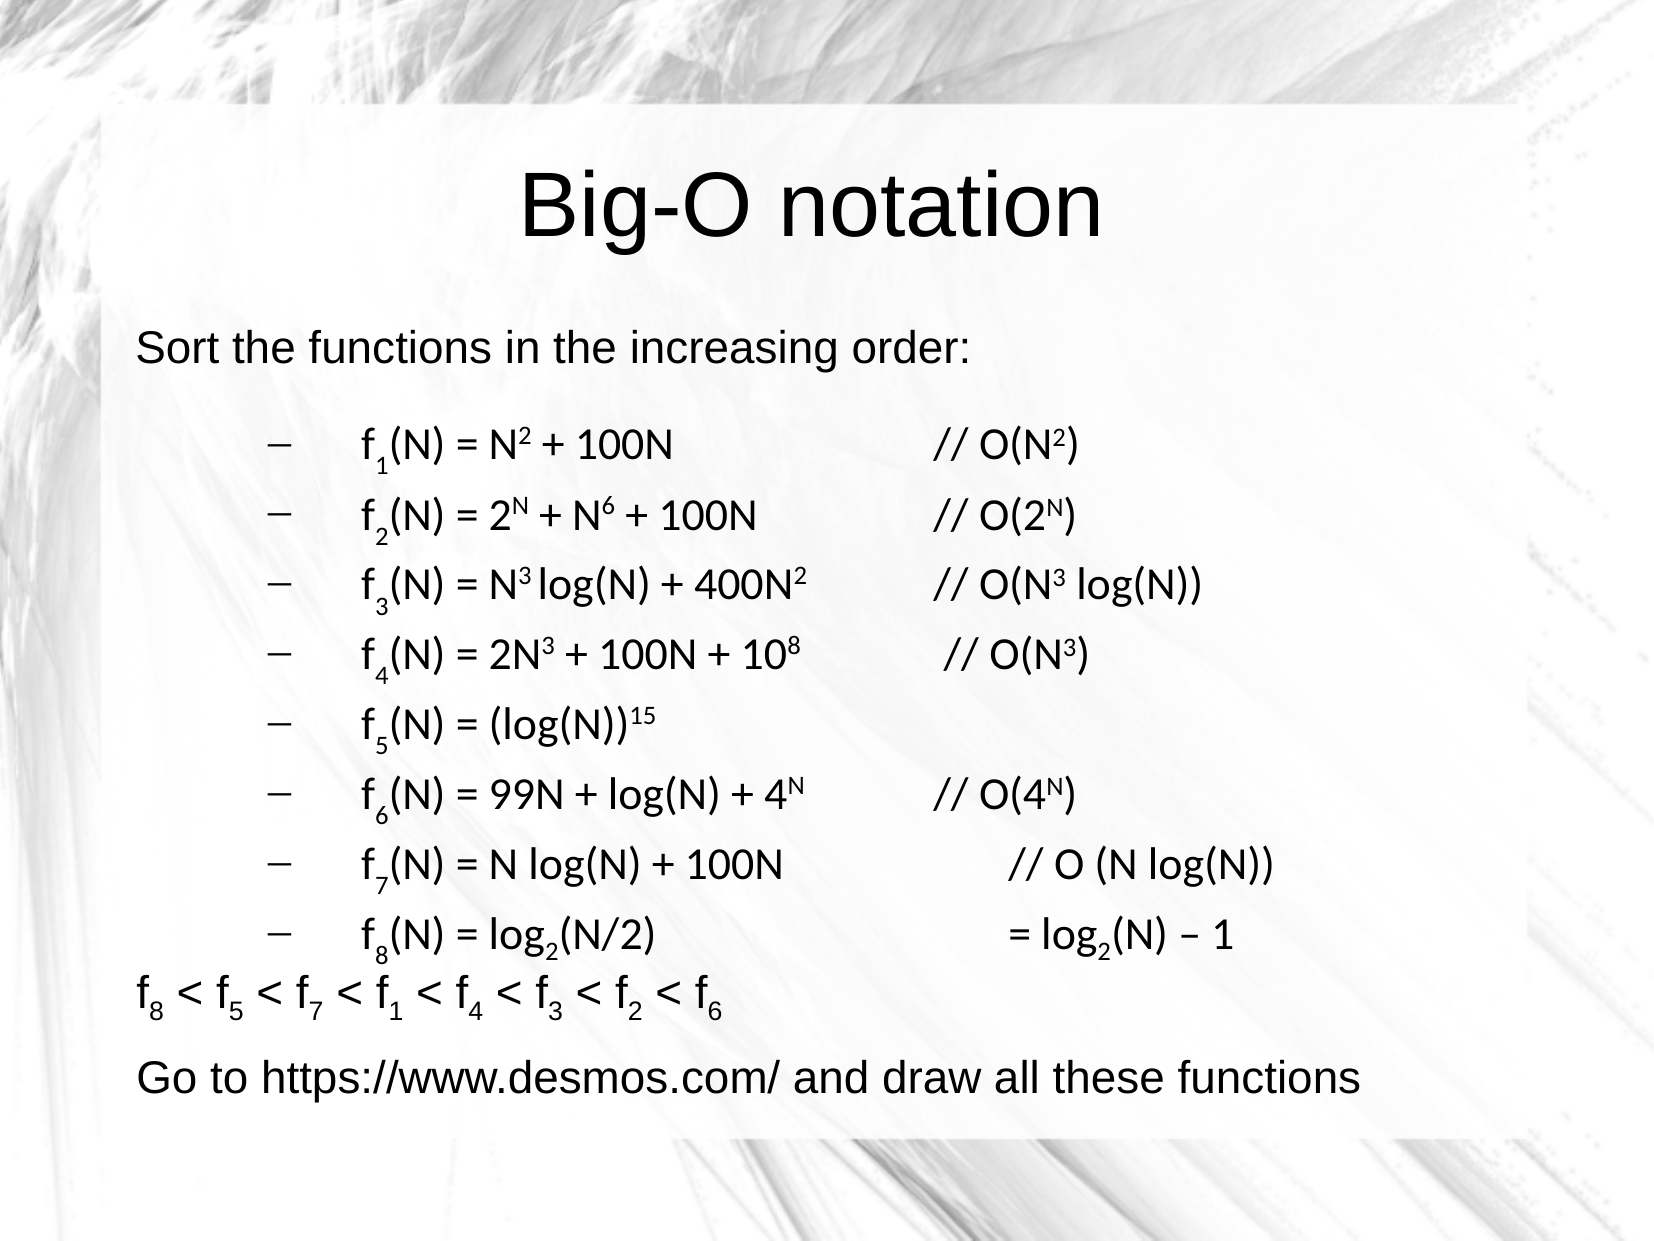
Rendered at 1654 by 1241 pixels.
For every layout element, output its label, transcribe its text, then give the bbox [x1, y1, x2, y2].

list Sort the functions in the increasing order: f1(N) = N2 + 100N // O(N2) f2(N) = 2N + N6 + 100N // O(2N) f3(N) = N3 log(N) + 400N2 // O(N3 log(N)) f4(N) = 2N3 + 100N + 108 // O(N3) f5(N) = (log(N))15 f6(N) = 99N + log(N) + 4N // O(4N) f7(N) = N log(N) + 100N // O (N log(N)) f8(N) = log2(N/2) = log2(N) – 1 f8 < f5 < f7 < f1 < f4 < f3 < f2 < f6 Go to https://www.desmos.com/ and draw all these functions [118, 319, 1571, 1109]
picture [0, 0, 1654, 1241]
title Big-O notation [118, 112, 1506, 281]
